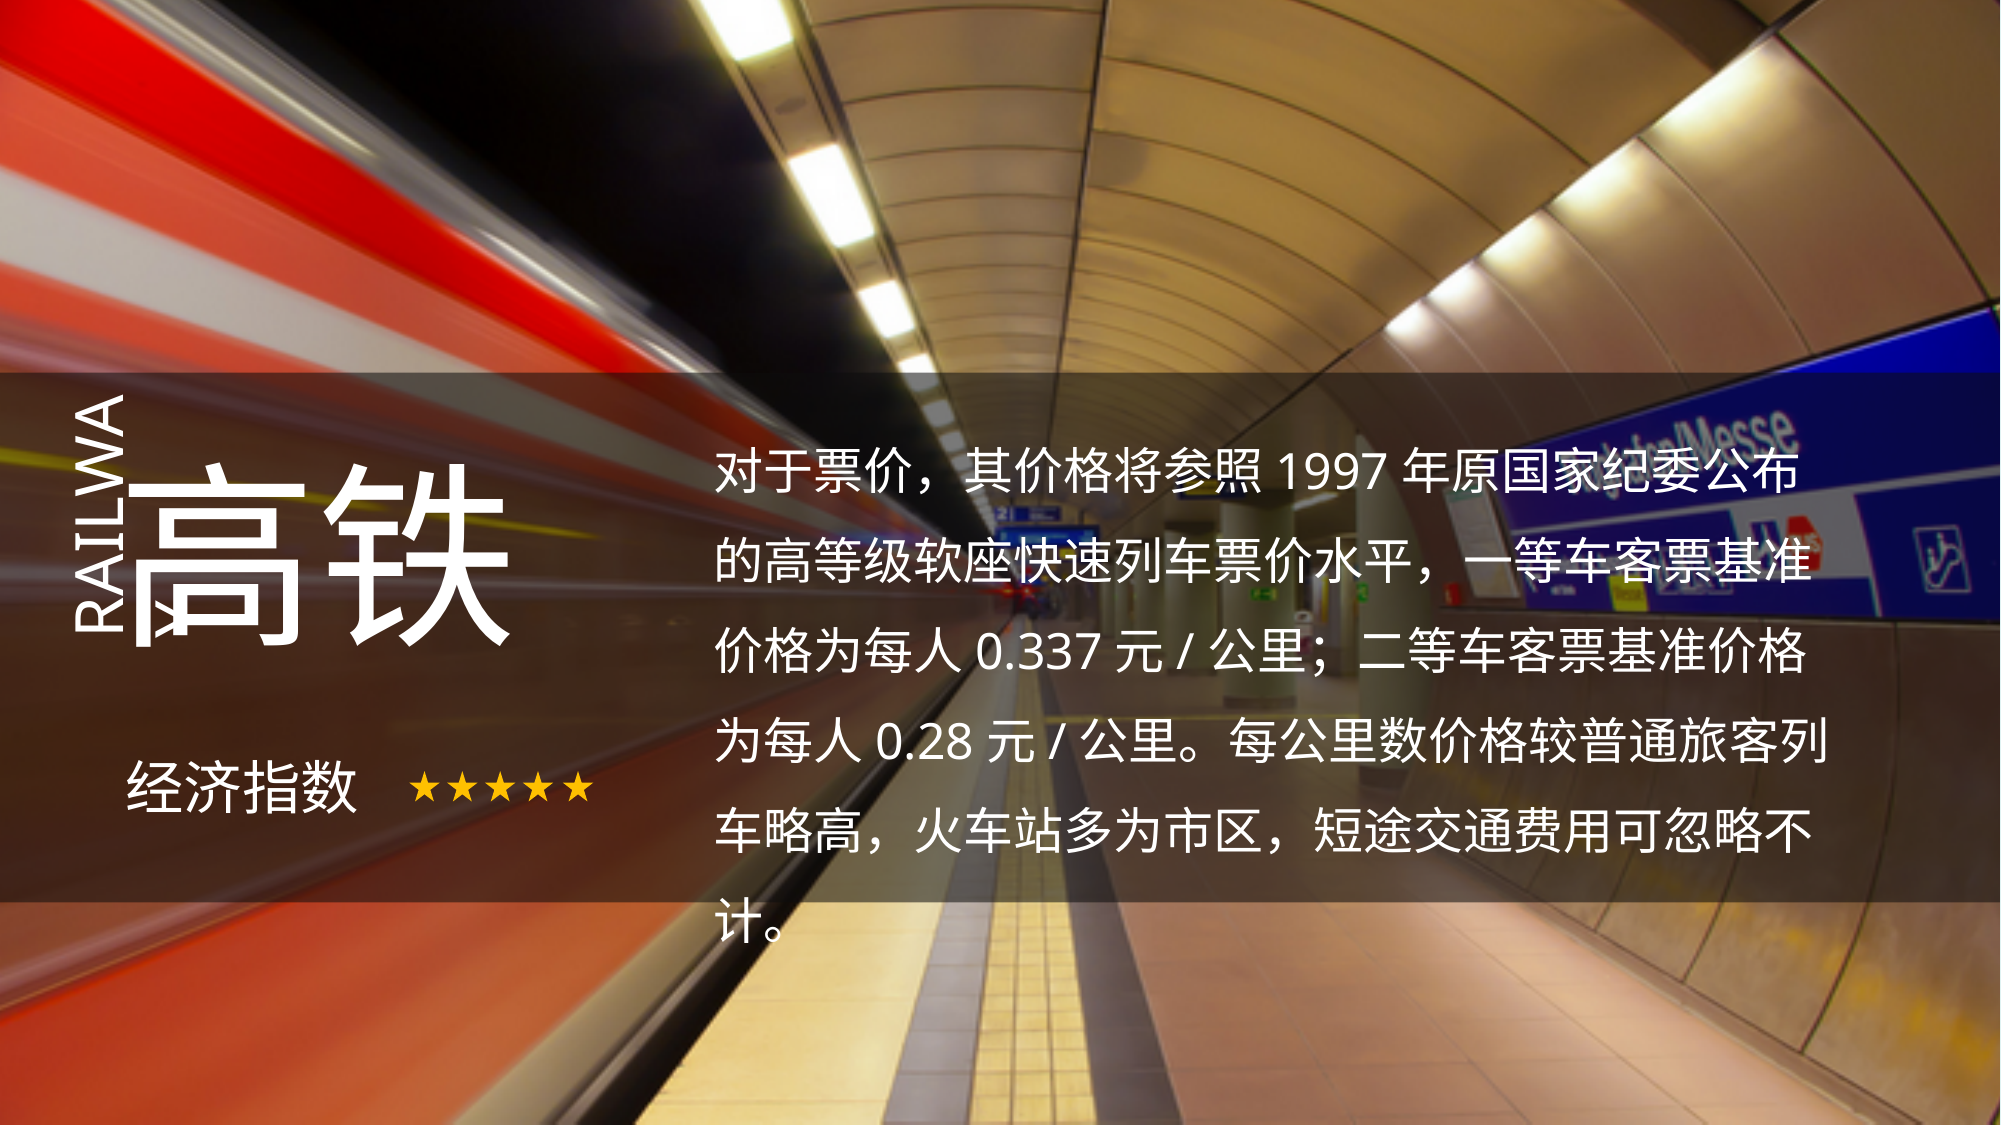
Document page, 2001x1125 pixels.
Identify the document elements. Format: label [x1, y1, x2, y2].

picture [0, 0, 2000, 1125]
text_box [111, 743, 554, 830]
